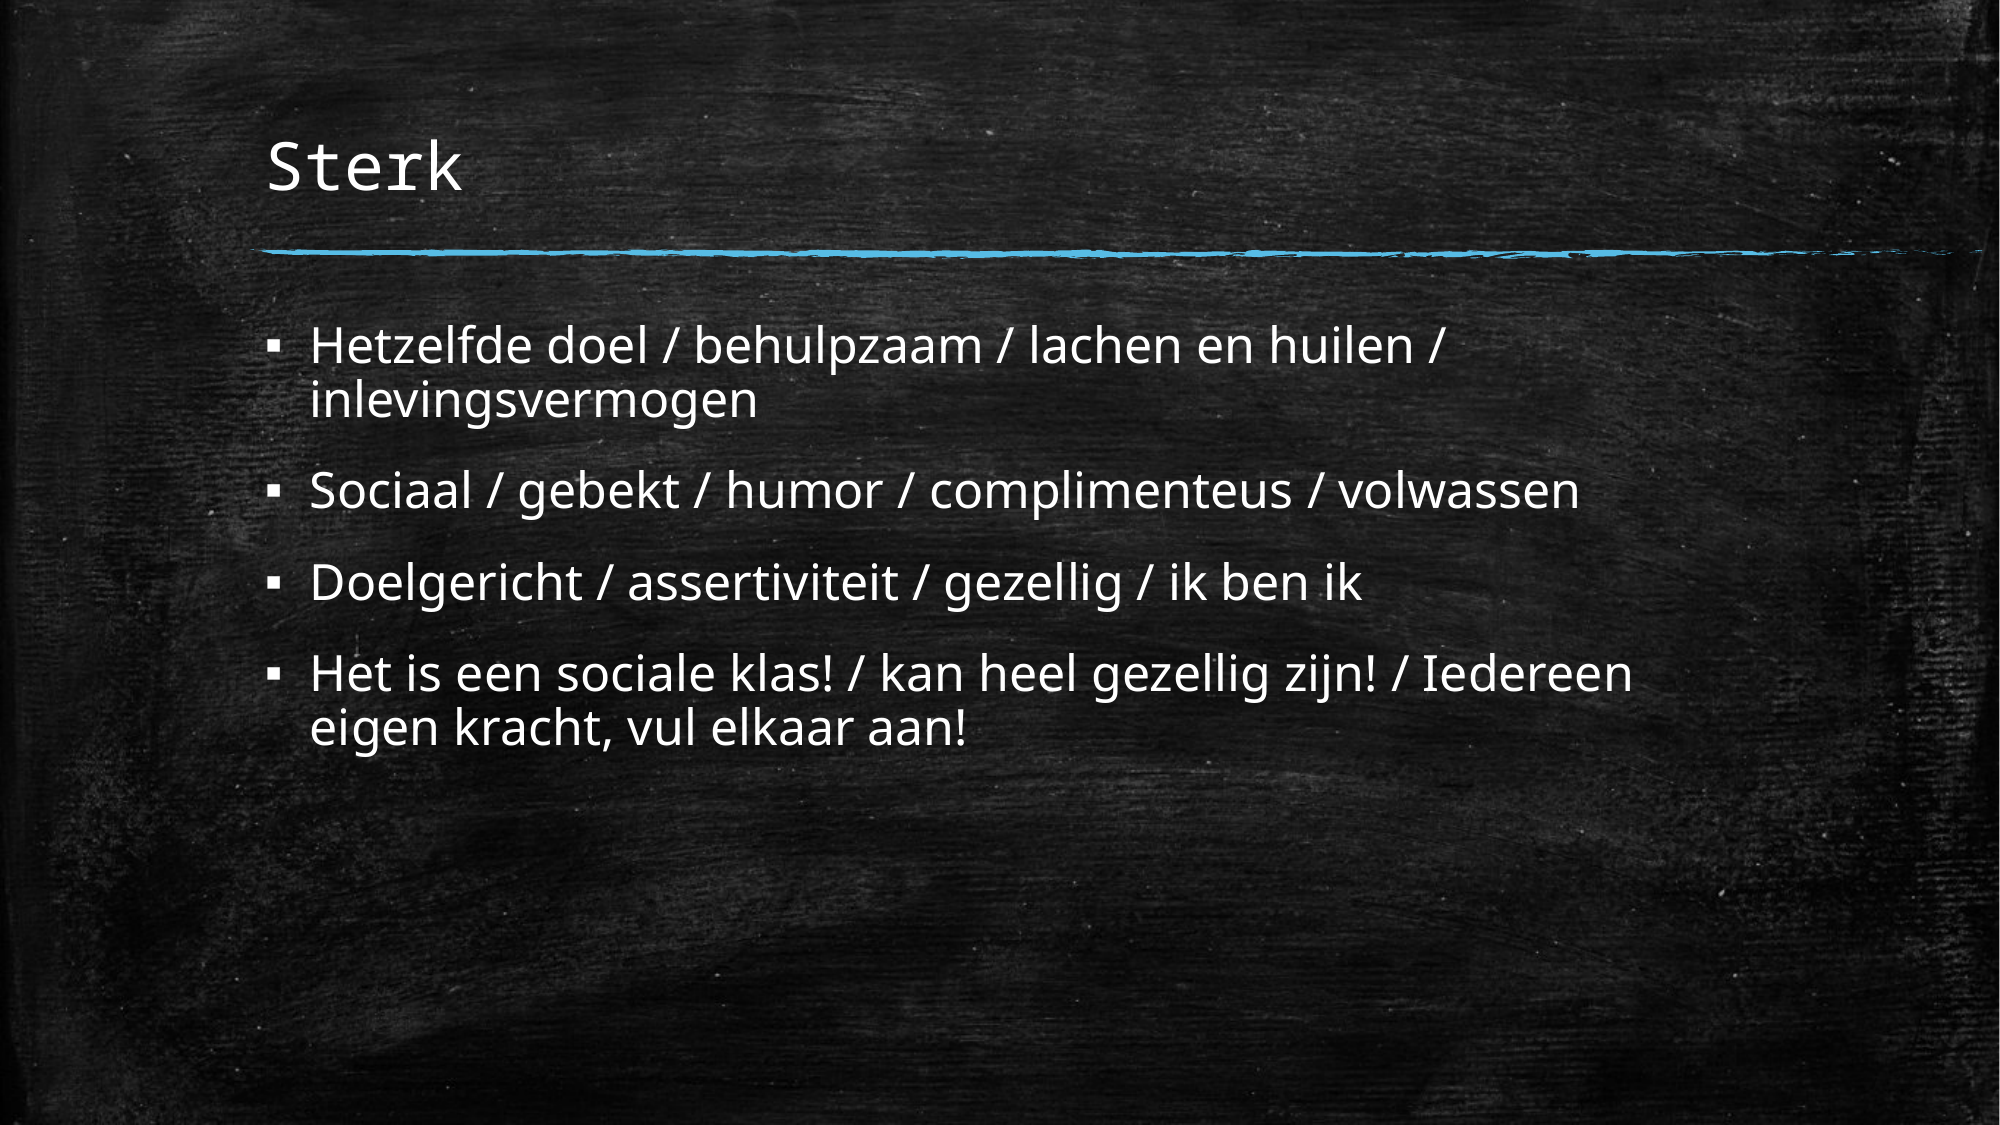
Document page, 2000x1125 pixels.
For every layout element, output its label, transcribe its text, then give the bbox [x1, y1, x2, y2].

title Sterk [249, 45, 1750, 213]
list Hetzelfde doel / behulpzaam / lachen en huilen / inlevingsvermogen Sociaal / gebekt / humor / complimenteus / volwassen Doelgericht / assertiviteit / gezellig / ik ben ik Het is een sociale klas! / kan heel gezellig zijn! / Iedereen eigen kracht, vul elkaar aan! [249, 312, 1750, 1013]
